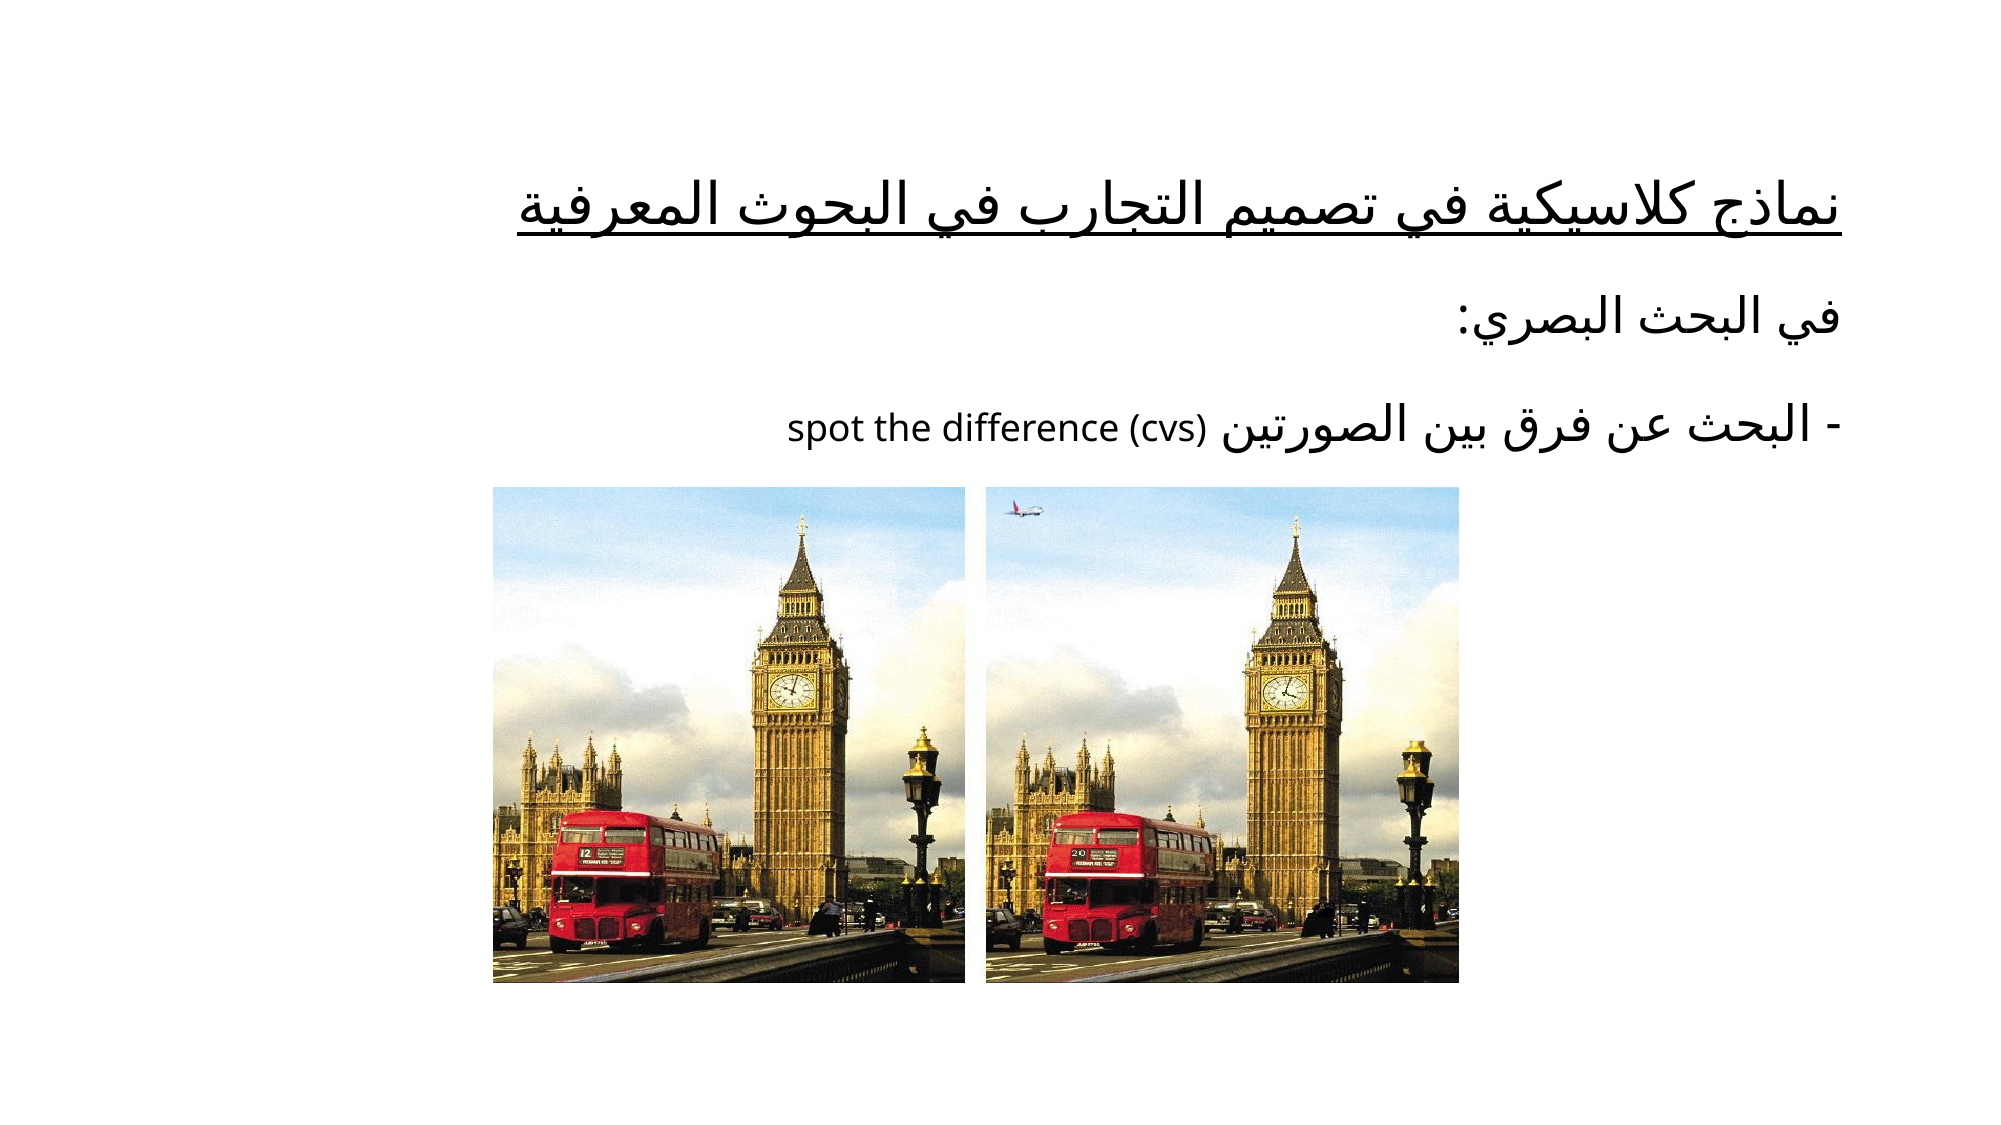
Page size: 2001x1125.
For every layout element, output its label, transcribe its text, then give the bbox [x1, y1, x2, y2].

title نماذج كلاسيكية في تصميم التجارب في البحوث المعرفية في البحث البصري: - البحث عن فرق بين الصورتين spot the difference (cvs) [147, 112, 1858, 1015]
picture [493, 487, 1459, 983]
